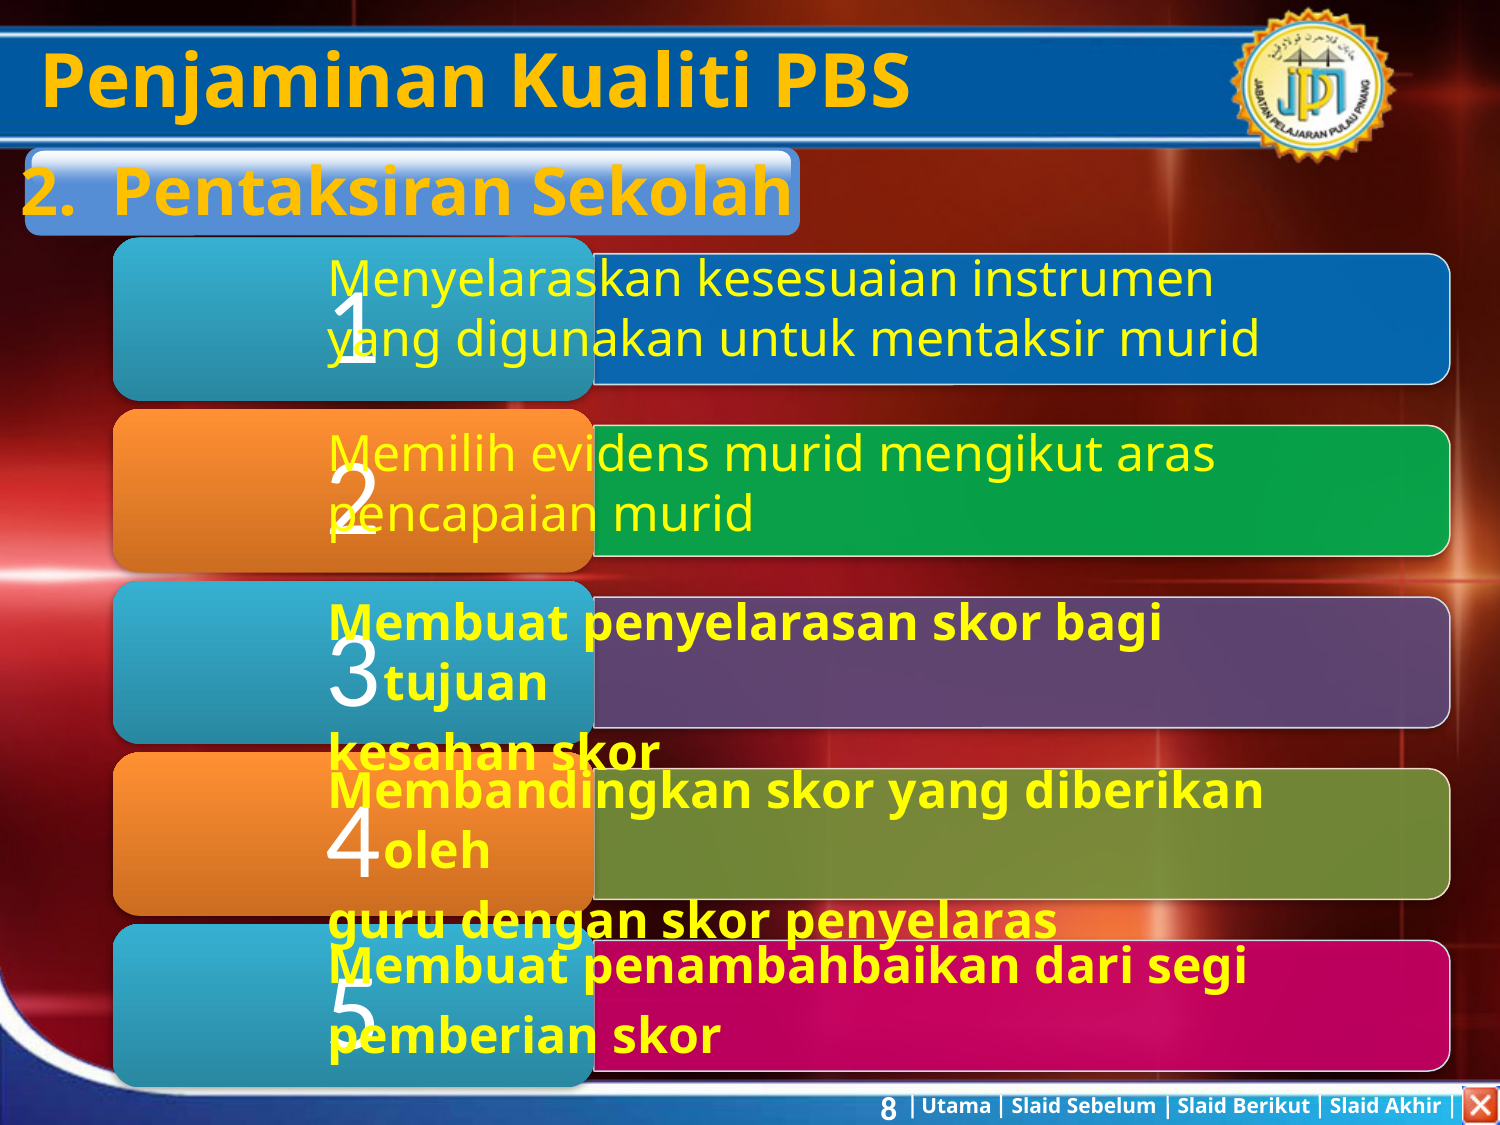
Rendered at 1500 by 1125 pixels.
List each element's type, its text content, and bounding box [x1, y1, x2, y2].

picture [0, 0, 1500, 1125]
title Penjaminan Kualiti PBS [24, 24, 1225, 150]
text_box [112, 237, 1451, 1088]
text_box 2. Pentaksiran Sekolah [5, 141, 810, 237]
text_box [24, 147, 801, 236]
